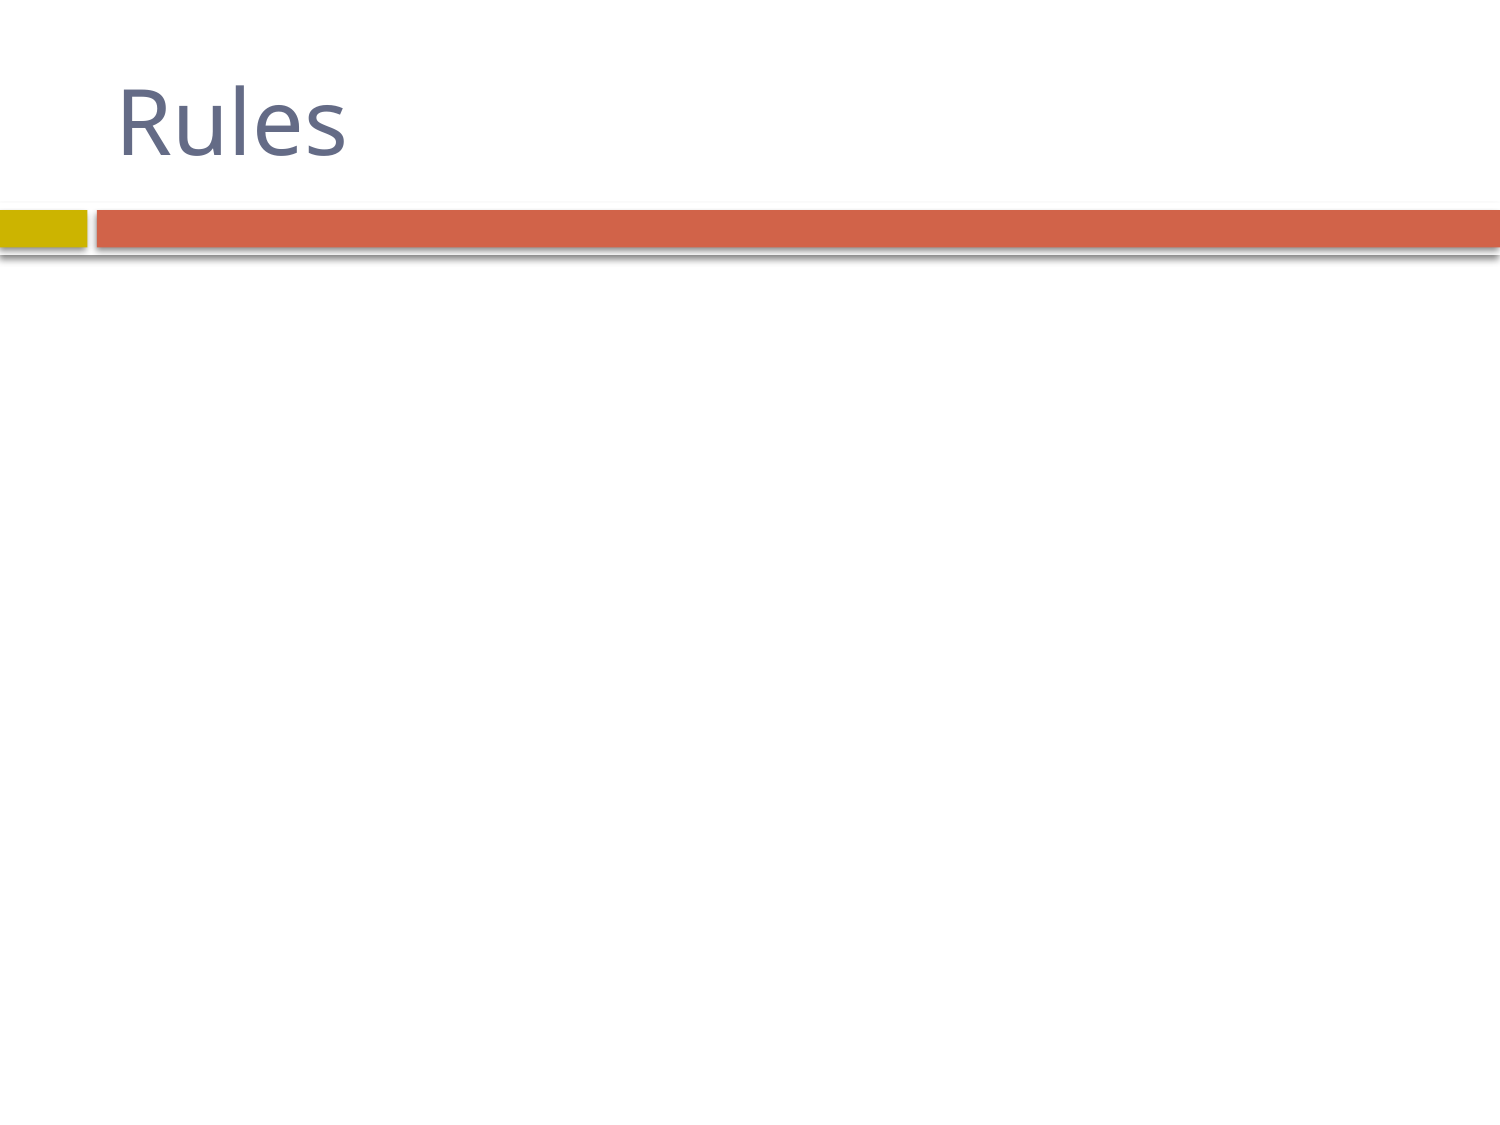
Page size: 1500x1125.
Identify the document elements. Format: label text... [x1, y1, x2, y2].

title Rules [100, 37, 1438, 200]
